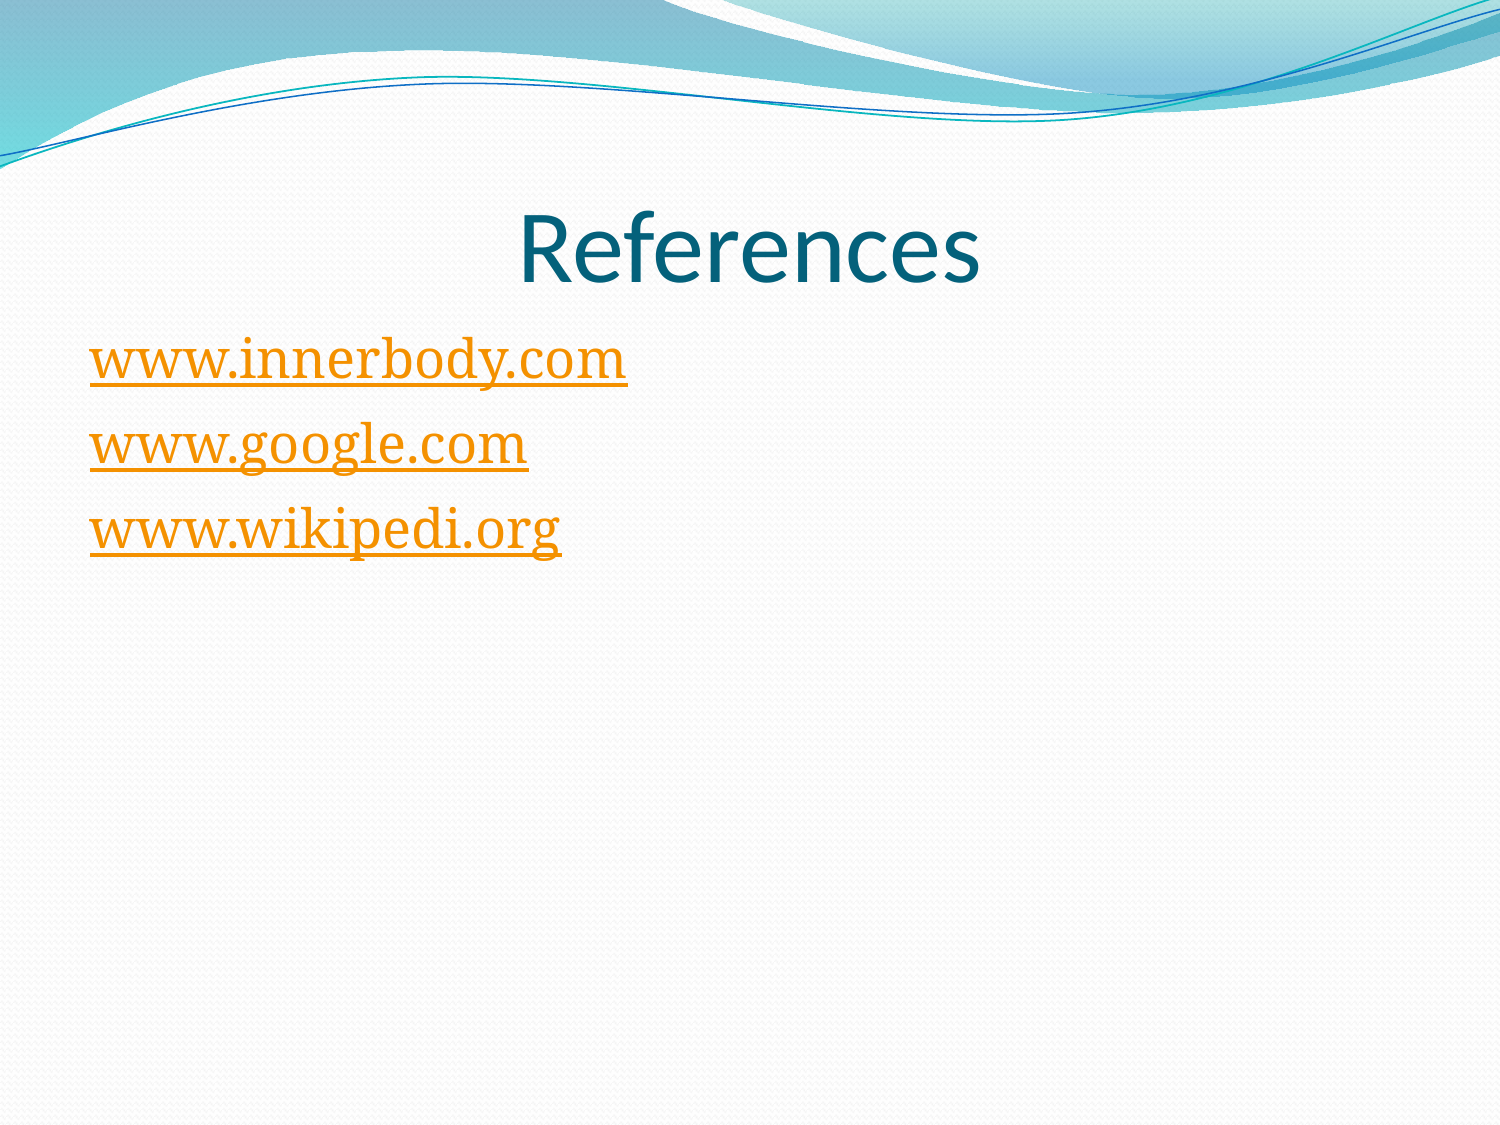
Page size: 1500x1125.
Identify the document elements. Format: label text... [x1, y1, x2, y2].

title References [75, 115, 1425, 303]
list www.innerbody.com www.google.com www.wikipedi.org [75, 317, 1425, 1038]
